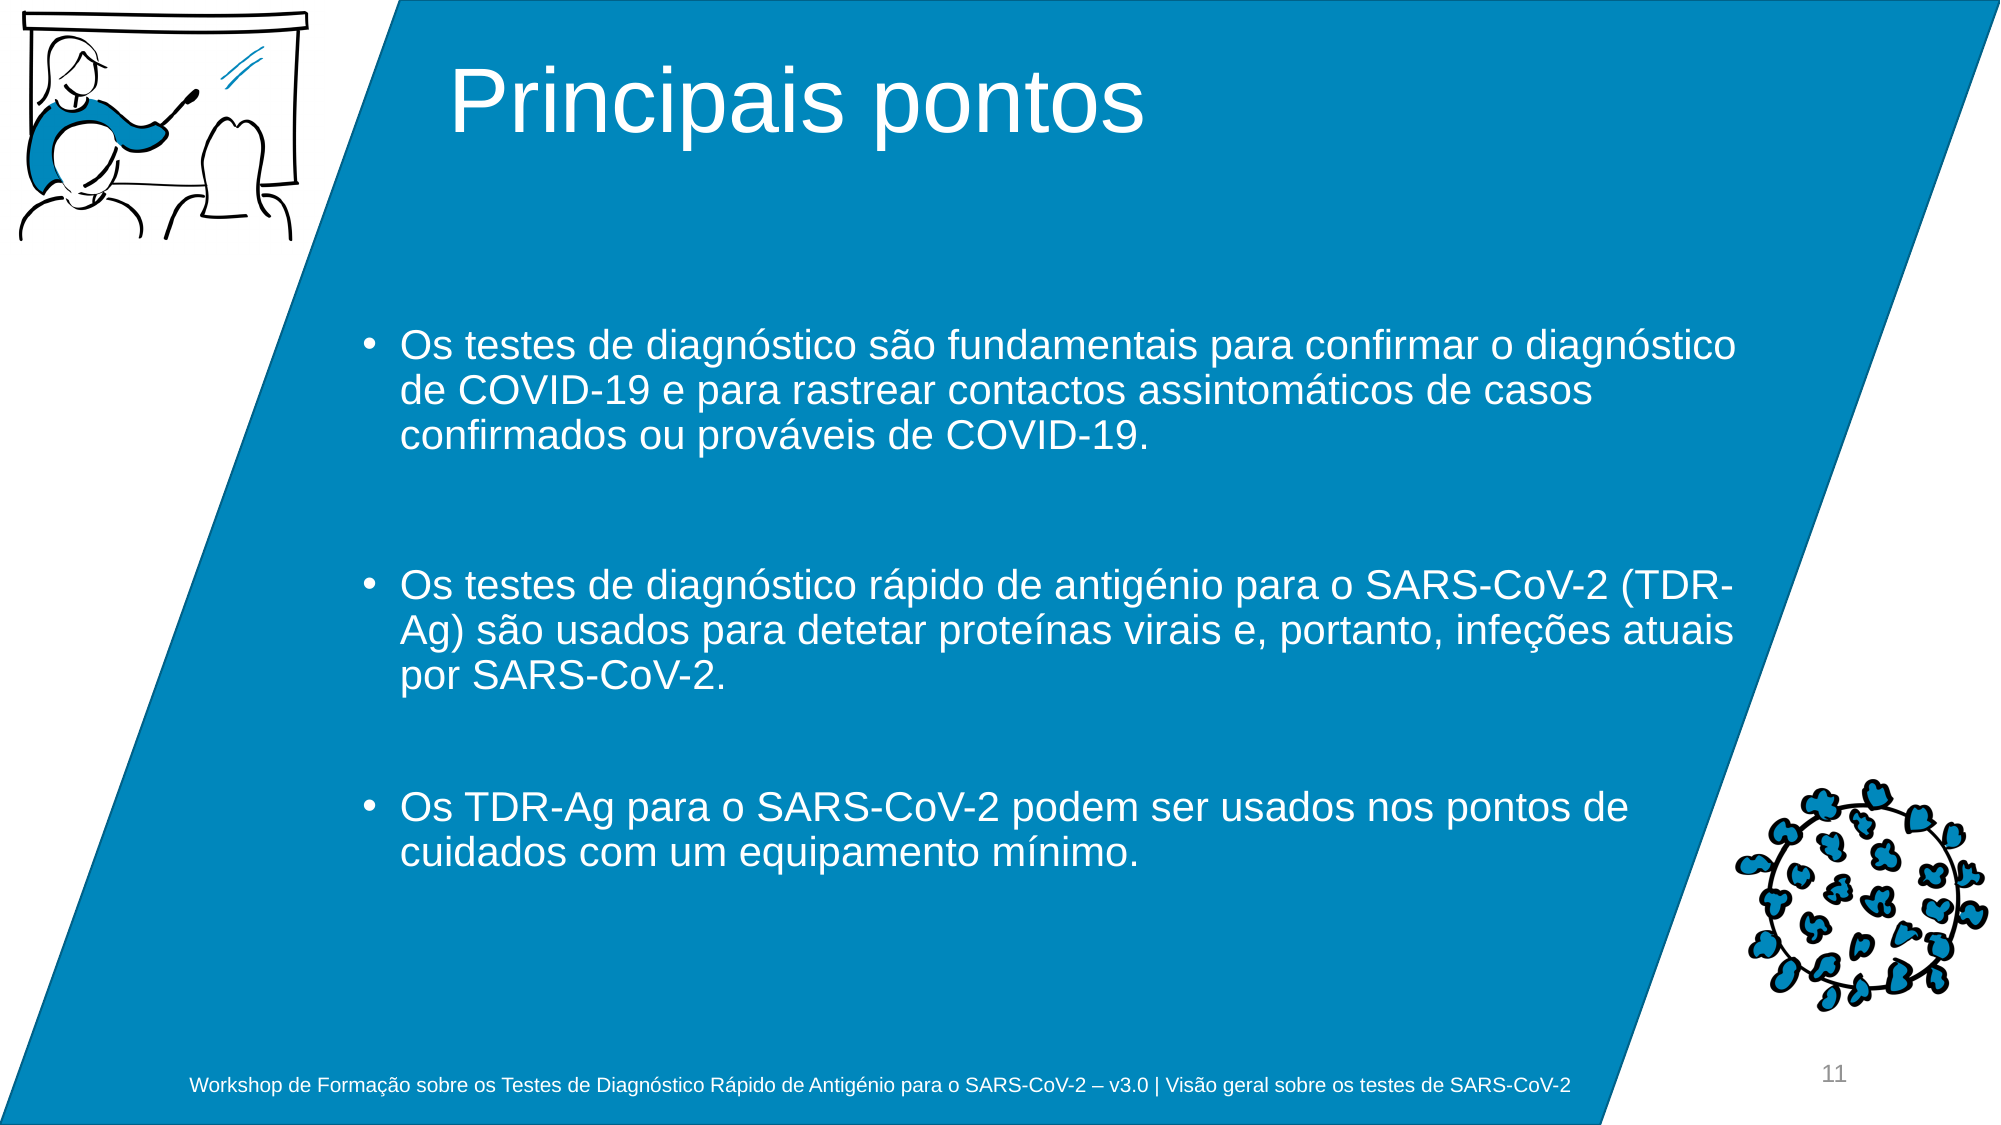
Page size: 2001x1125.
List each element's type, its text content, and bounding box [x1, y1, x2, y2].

text_box Os testes de diagnóstico são fundamentais para confirmar o diagnóstico de COVID-19 e para rastrear contactos assintomáticos de casos confirmados ou prováveis de COVID-19. Os testes de diagnóstico rápido de antigénio para o SARS-CoV-2 (TDR-Ag) são usados para detetar proteínas virais e, portanto, infeções atuais por SARS-CoV-2. Os TDR-Ag para o SARS-CoV-2 podem ser usados nos pontos de cuidados com um equipamento mínimo. [347, 316, 1763, 1045]
picture [0, 0, 325, 255]
slide_number 11 [1623, 1042, 1863, 1103]
text_box Principais pontos [433, 45, 1201, 201]
text_box [0, 0, 2000, 1125]
footer Workshop de Formação sobre os Testes de Diagnóstico Rápido de Antigénio para o SARS-CoV-2 – v3.0 | Visão geral sobre os testes de SARS-CoV-2 [137, 1042, 1623, 1125]
picture [1726, 764, 1999, 1021]
